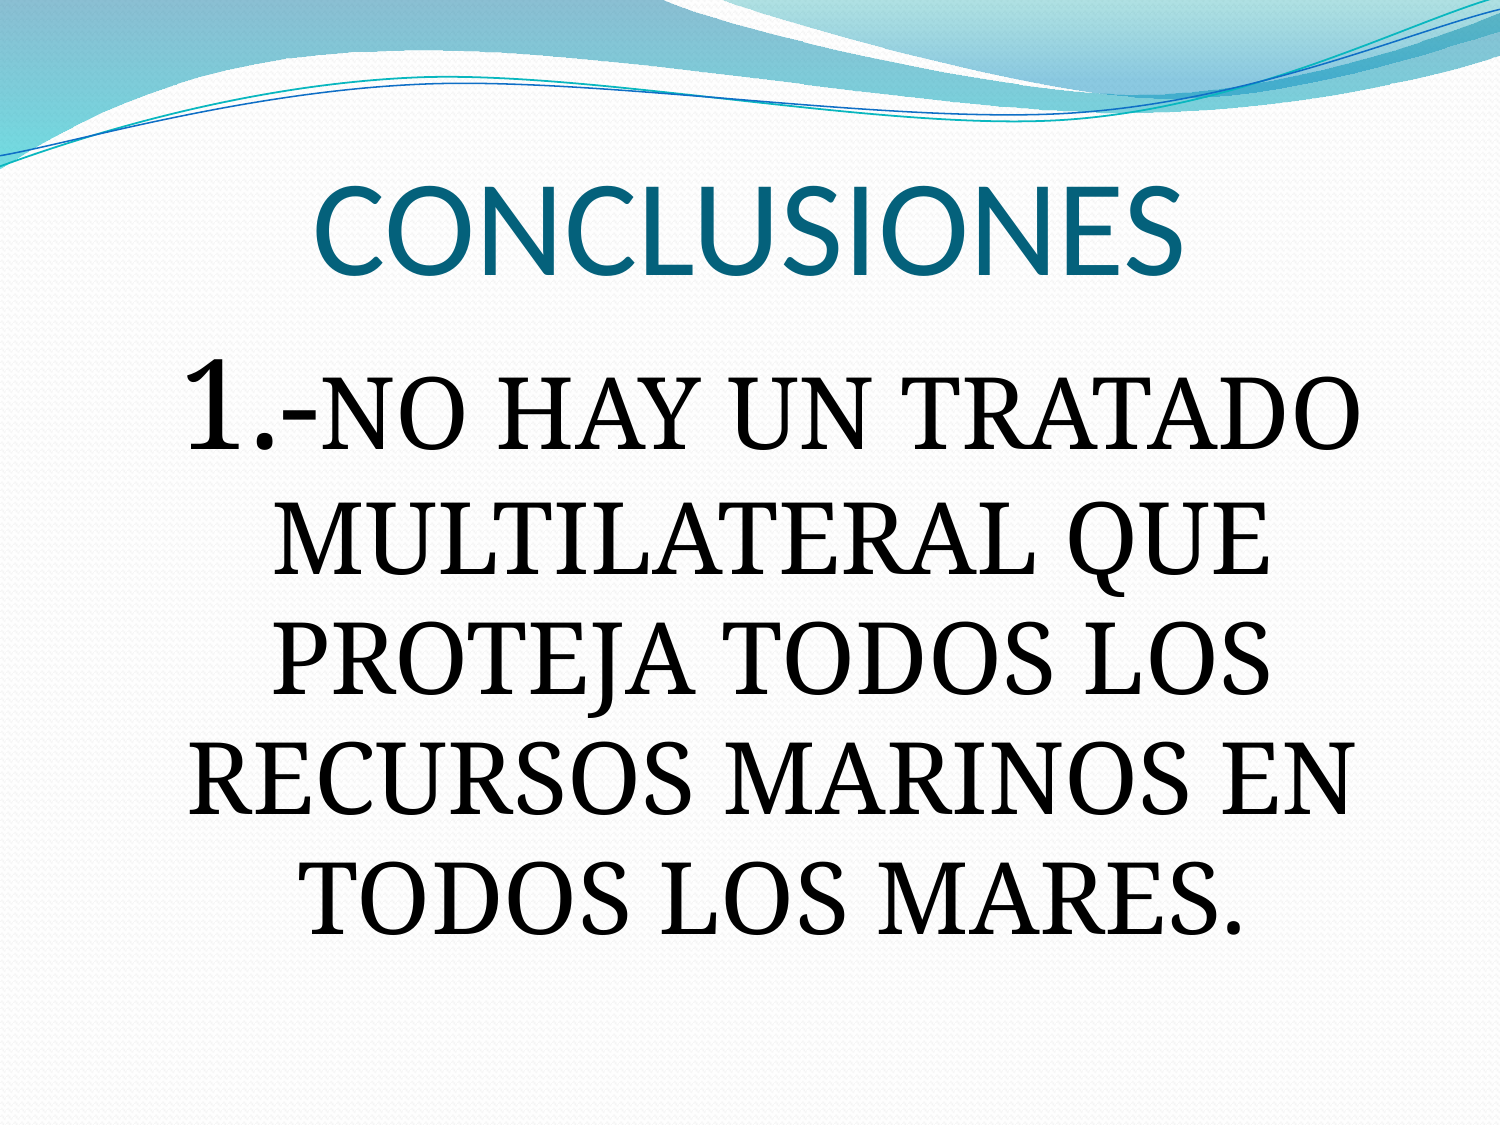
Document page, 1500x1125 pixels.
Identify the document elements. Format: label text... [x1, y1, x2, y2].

title CONCLUSIONES [75, 115, 1425, 303]
list 1.-NO HAY UN TRATADO MULTILATERAL QUE PROTEJA TODOS LOS RECURSOS MARINOS EN TODOS LOS MARES. [75, 317, 1425, 1038]
